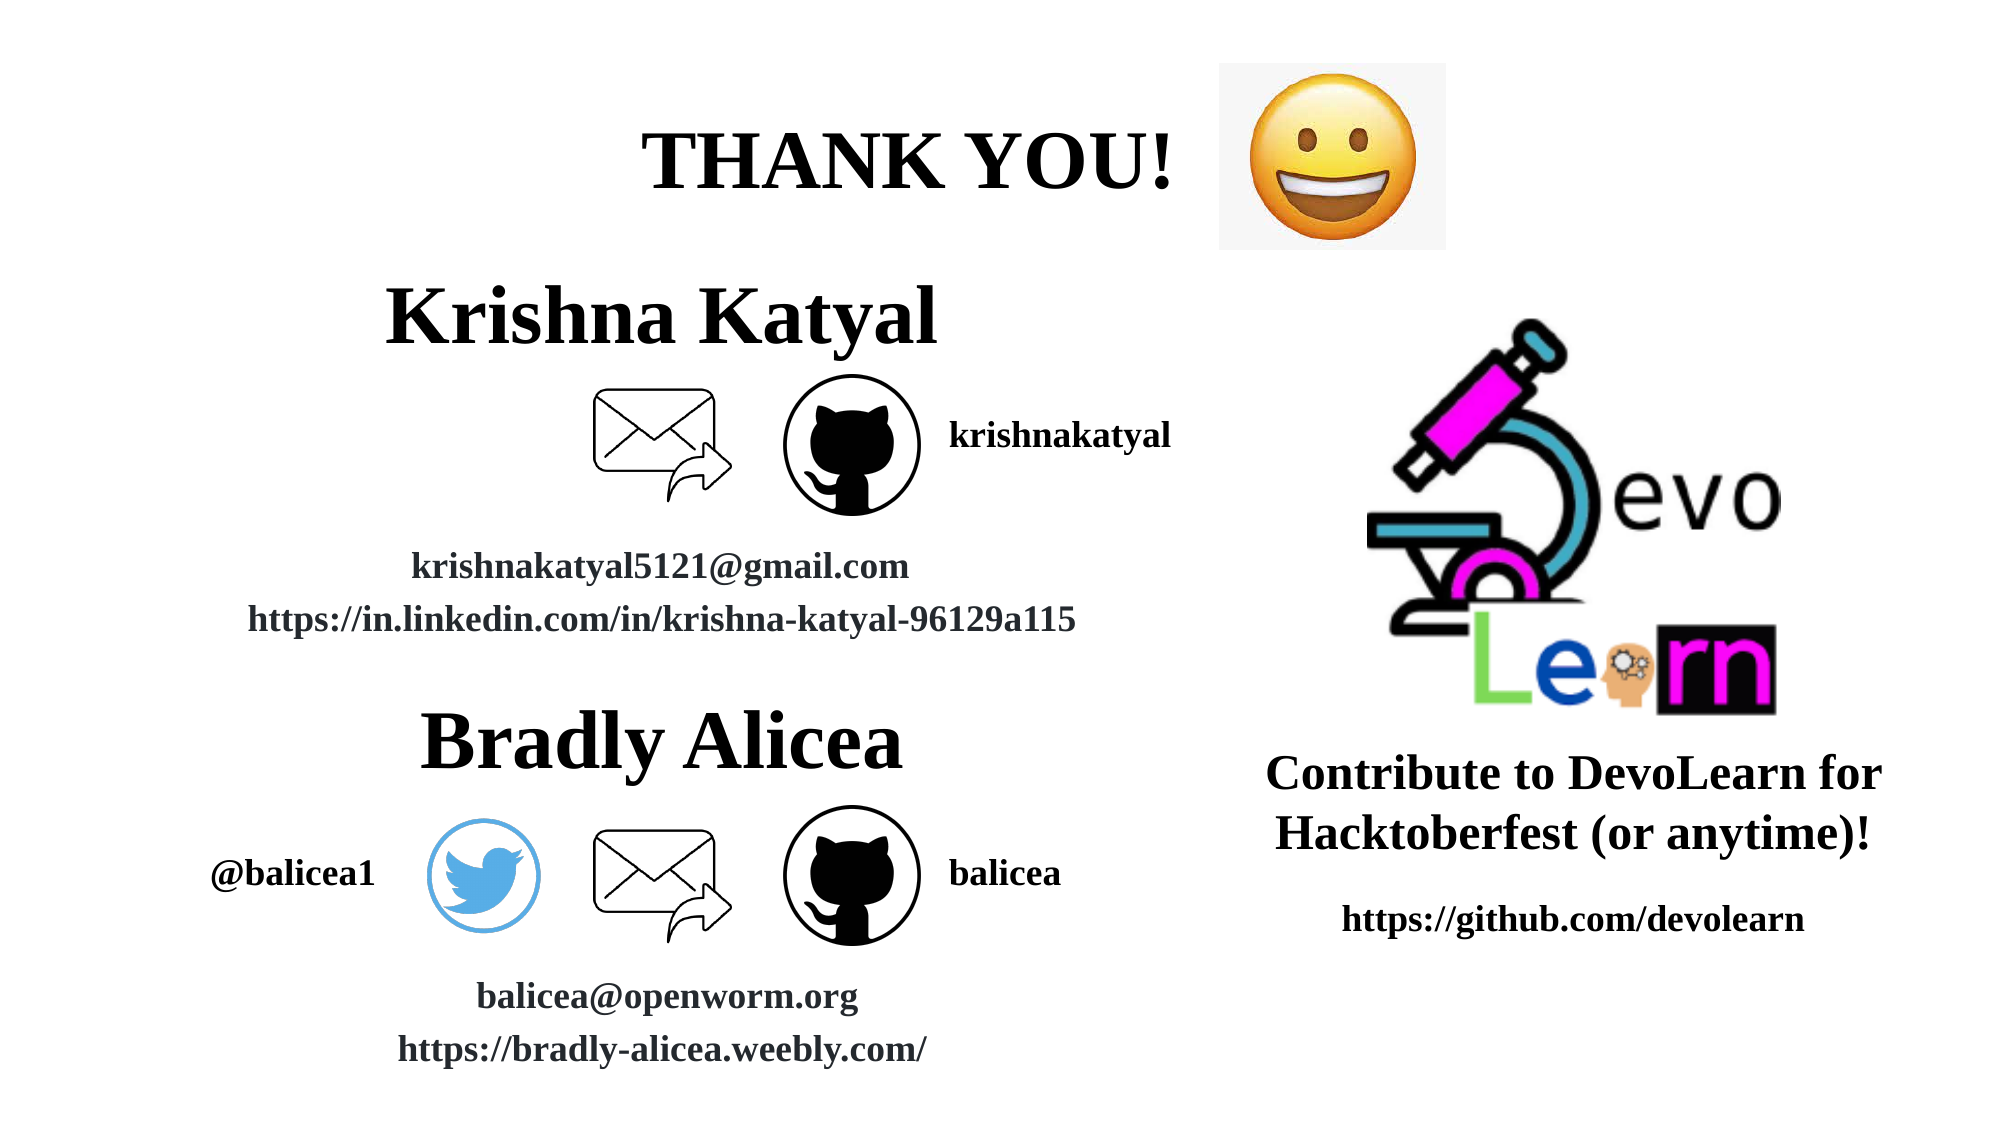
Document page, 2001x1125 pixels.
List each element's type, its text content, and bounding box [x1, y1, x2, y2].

text_box balicea [933, 833, 1192, 919]
picture [1366, 308, 1781, 723]
picture [593, 816, 732, 955]
text_box THANK YOU! [554, 98, 1263, 259]
text_box https://bradly-alicea.weebly.com/ [243, 1002, 1082, 1067]
picture [1219, 63, 1446, 250]
text_box @balicea1 [133, 833, 392, 919]
text_box balicea@openworm.org [243, 949, 1082, 1002]
text_box Contribute to DevoLearn for Hacktoberfest (or anytime)! [1237, 724, 1910, 879]
text_box krishnakatyal [933, 395, 1287, 481]
text_box krishnakatyal5121@gmail.com [218, 518, 1103, 591]
picture [593, 375, 732, 514]
text_box https://in.linkedin.com/in/krishna-katyal-96129a115 [220, 572, 1105, 637]
picture [783, 374, 921, 516]
text_box Krishna Katyal [0, 259, 1326, 377]
picture [783, 804, 921, 947]
text_box Bradly Alicea [0, 677, 1326, 794]
text_box https://github.com/devolearn [1272, 879, 1875, 955]
picture [424, 817, 542, 935]
